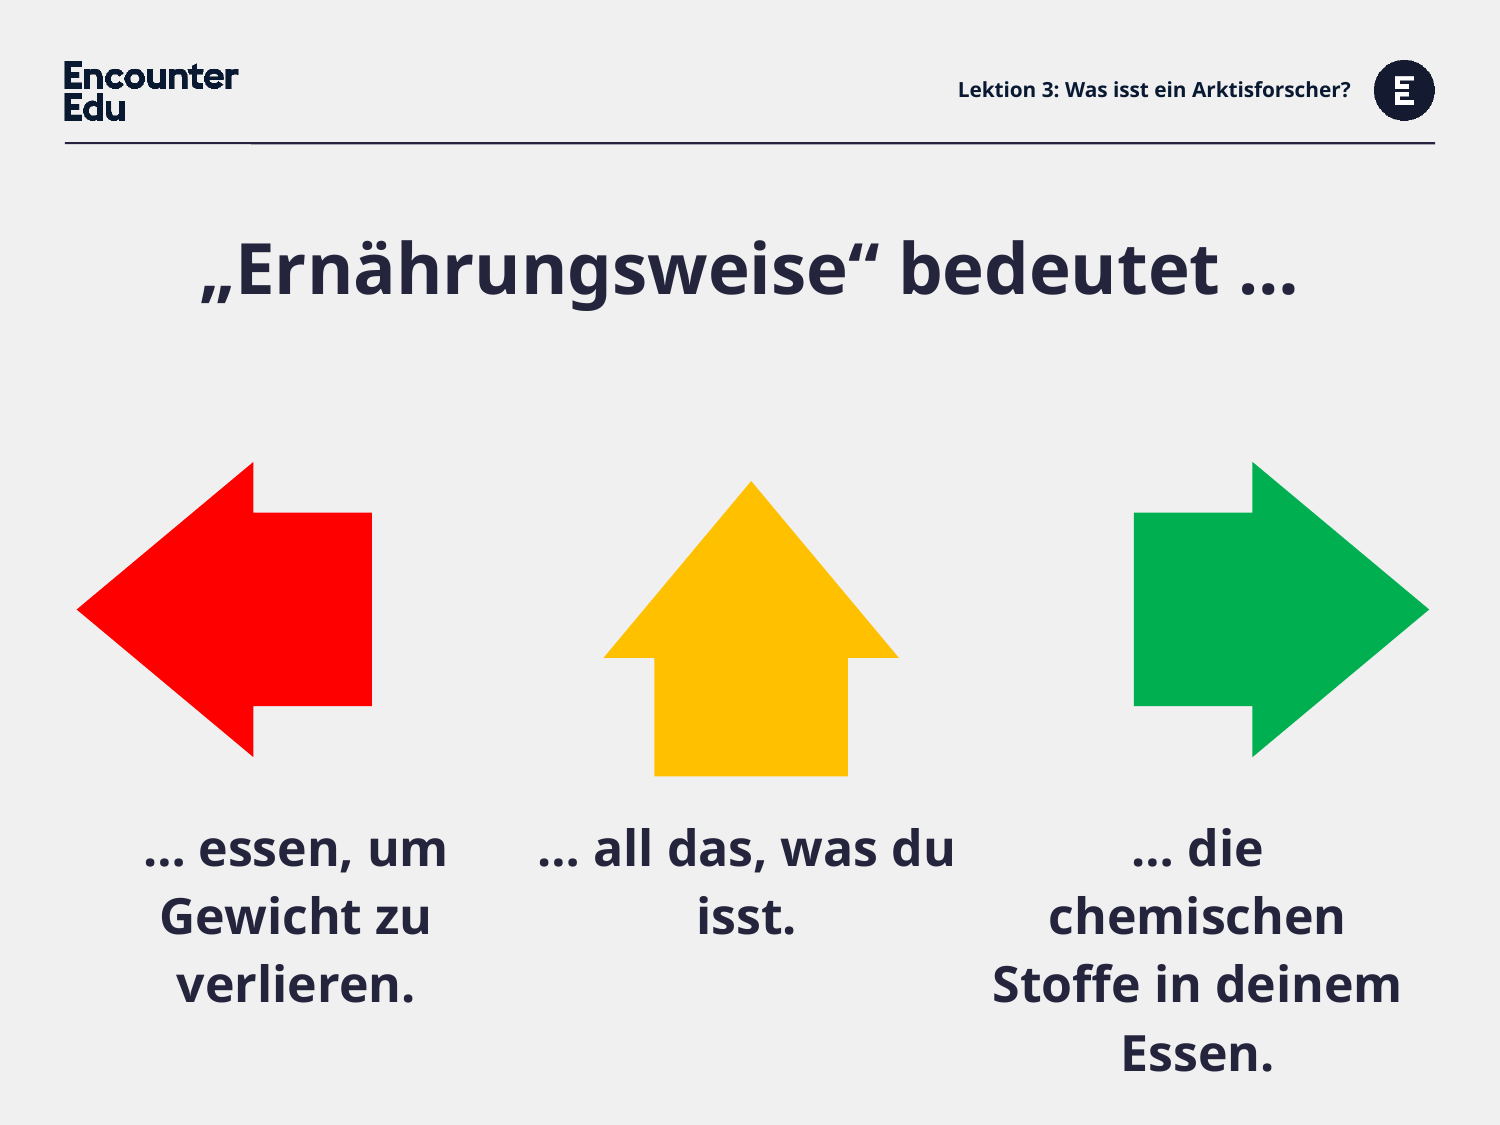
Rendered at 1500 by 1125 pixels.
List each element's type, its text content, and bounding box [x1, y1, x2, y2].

picture [1372, 58, 1436, 122]
table_header … essen, um Gewicht zu verlieren. [71, 805, 522, 1060]
title Lektion 3: Was isst ein Arktisforscher? [749, 67, 1359, 114]
text_box [74, 459, 375, 760]
table_header … die chemischen Stoffe in deinem Essen. [972, 805, 1423, 1060]
text_box [1131, 459, 1432, 760]
text_box „Ernährungsweise“ bedeutet … [73, 215, 1427, 316]
table_header … all das, was du isst. [522, 805, 972, 1060]
picture [60, 59, 243, 122]
text_box [601, 478, 901, 779]
